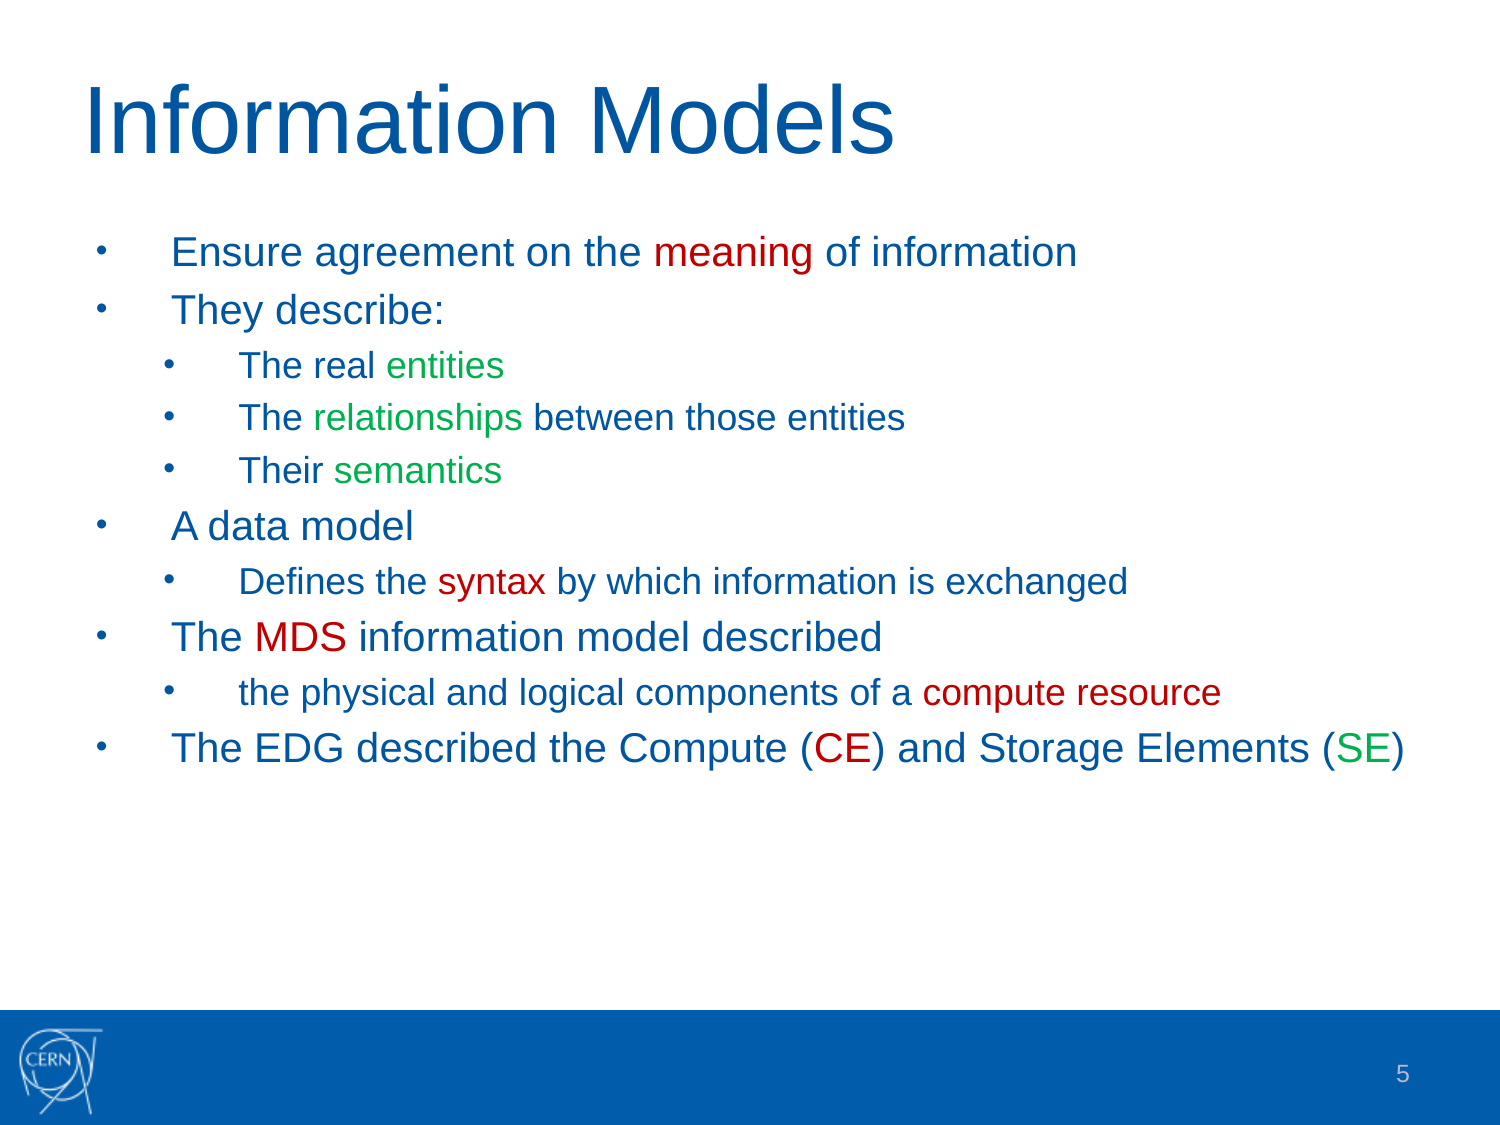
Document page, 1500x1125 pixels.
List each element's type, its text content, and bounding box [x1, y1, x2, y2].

slide_number 5 [1342, 1042, 1425, 1103]
title Information Models [75, 38, 1425, 193]
list Ensure agreement on the meaning of information They describe: The real entities The relationships between those entities Their semantics A data model Defines the syntax by which information is exchanged The MDS information model described the physical and logical components of a compute resource The EDG described the Compute (CE) and Storage Elements (SE) [75, 217, 1425, 984]
